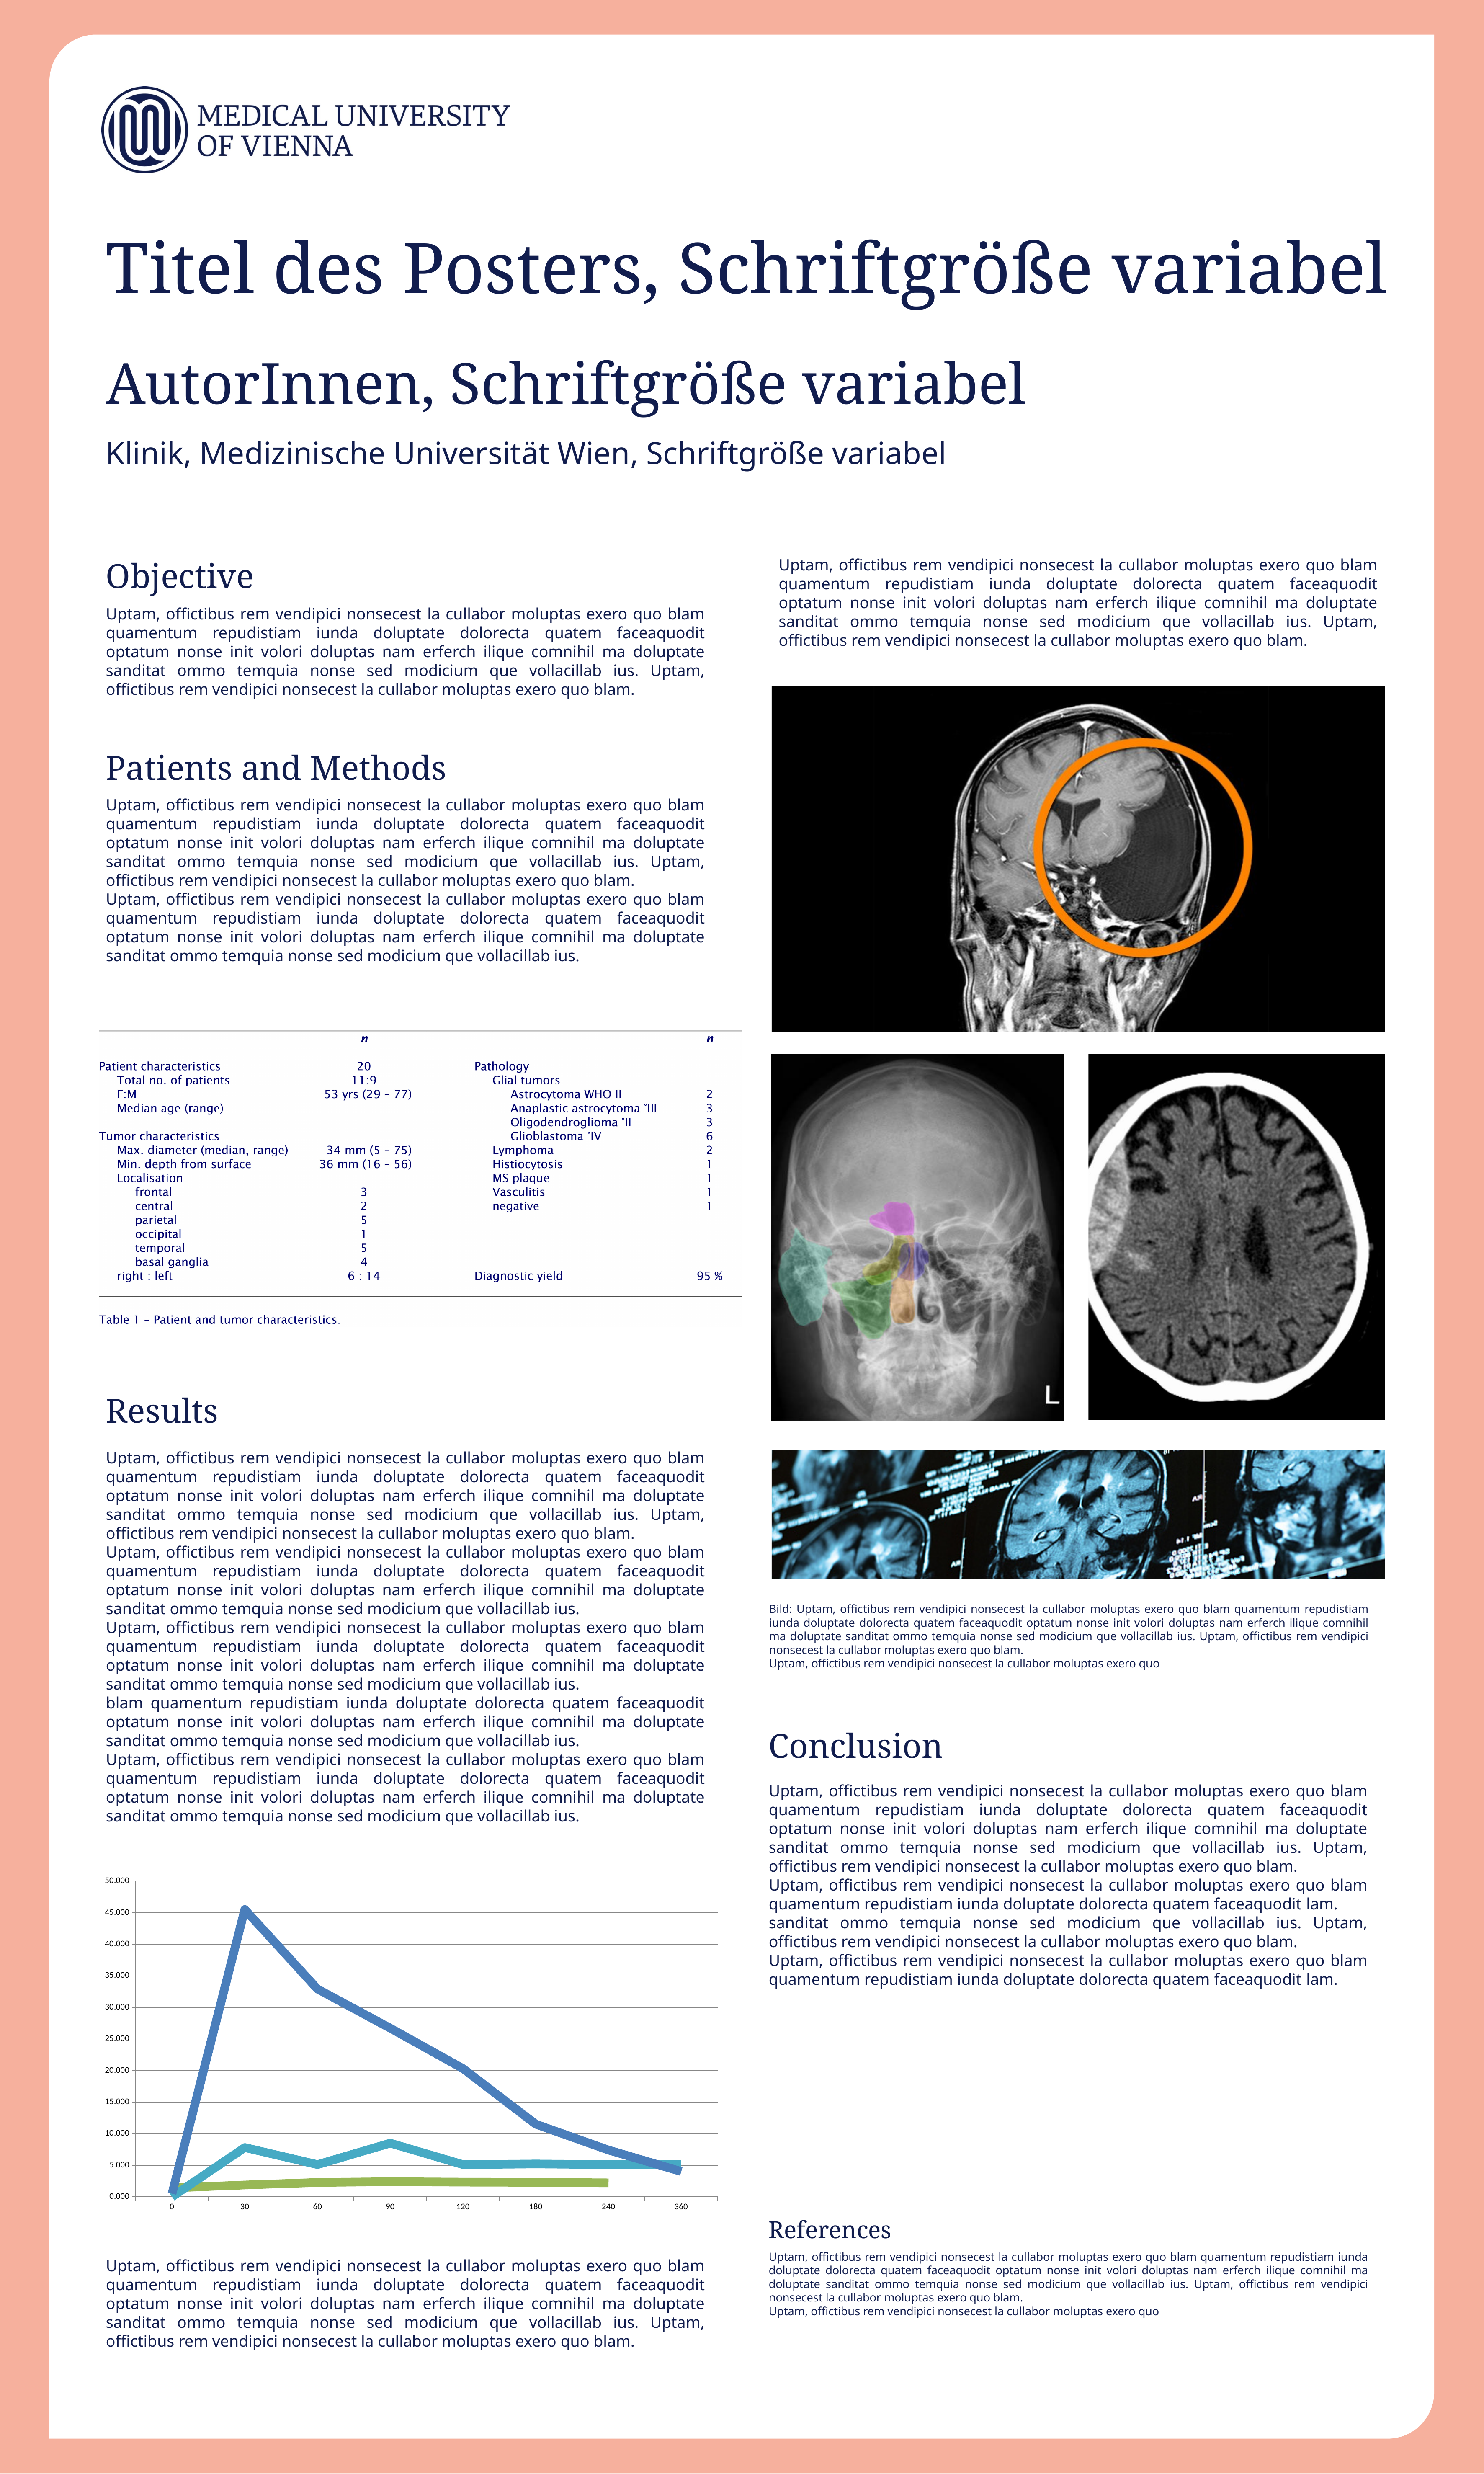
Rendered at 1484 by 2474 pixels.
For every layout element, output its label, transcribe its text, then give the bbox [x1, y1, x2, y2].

picture [99, 1030, 742, 1327]
text_box Klinik, Medizinische Universität Wien, Schriftgröße variabel [99, 430, 1484, 474]
text_box Objective [99, 551, 771, 599]
text_box Uptam, offictibus rem vendipici nonsecest la cullabor moluptas exero quo blam quamentum repudistiam iunda doluptate dolorecta quatem faceaquodit optatum nonse init volori doluptas nam erferch ilique comnihil ma doluptate sanditat ommo temquia nonse sed modicium que vollacillab ius. Uptam, offictibus rem vendipici nonsecest la cullabor moluptas exero quo blam. Uptam, offictibus rem vendipici nonsecest la cullabor moluptas exero quo blam quamentum repudistiam iunda doluptate dolorecta quatem faceaquodit lam. sanditat ommo temquia nonse sed modicium que vollacillab ius. Uptam, offictibus rem vendipici nonsecest la cullabor moluptas exero quo blam. Uptam, offictibus rem vendipici nonsecest la cullabor moluptas exero quo blam quamentum repudistiam iunda doluptate dolorecta quatem faceaquodit lam. [762, 1777, 1375, 2011]
text_box References [762, 2211, 1484, 2247]
text_box Uptam, offictibus rem vendipici nonsecest la cullabor moluptas exero quo blam quamentum repudistiam iunda doluptate dolorecta quatem faceaquodit optatum nonse init volori doluptas nam erferch ilique comnihil ma doluptate sanditat ommo temquia nonse sed modicium que vollacillab ius. Uptam, offictibus rem vendipici nonsecest la cullabor moluptas exero quo blam. [771, 551, 1385, 653]
text_box AutorInnen, Schriftgröße variabel [99, 343, 1484, 419]
picture [771, 1054, 1064, 1421]
text_box Uptam, offictibus rem vendipici nonsecest la cullabor moluptas exero quo blam quamentum repudistiam iunda doluptate dolorecta quatem faceaquodit optatum nonse init volori doluptas nam erferch ilique comnihil ma doluptate sanditat ommo temquia nonse sed modicium que vollacillab ius. Uptam, offictibus rem vendipici nonsecest la cullabor moluptas exero quo blam. Uptam, offictibus rem vendipici nonsecest la cullabor moluptas exero quo blam quamentum repudistiam iunda doluptate dolorecta quatem faceaquodit optatum nonse init volori doluptas nam erferch ilique comnihil ma doluptate sanditat ommo temquia nonse sed modicium que vollacillab ius. [99, 791, 712, 968]
picture [1088, 1054, 1385, 1420]
picture [771, 686, 1385, 1032]
text_box Conclusion [762, 1721, 1484, 1768]
text_box Titel des Posters, Schriftgröße variabel [99, 220, 1484, 311]
text_box Patients and Methods [99, 743, 769, 790]
text_box Uptam, offictibus rem vendipici nonsecest la cullabor moluptas exero quo blam quamentum repudistiam iunda doluptate dolorecta quatem faceaquodit optatum nonse init volori doluptas nam erferch ilique comnihil ma doluptate sanditat ommo temquia nonse sed modicium que vollacillab ius. Uptam, offictibus rem vendipici nonsecest la cullabor moluptas exero quo blam. [99, 2252, 712, 2354]
text_box Uptam, offictibus rem vendipici nonsecest la cullabor moluptas exero quo blam quamentum repudistiam iunda doluptate dolorecta quatem faceaquodit optatum nonse init volori doluptas nam erferch ilique comnihil ma doluptate sanditat ommo temquia nonse sed modicium que vollacillab ius. Uptam, offictibus rem vendipici nonsecest la cullabor moluptas exero quo blam. Uptam, offictibus rem vendipici nonsecest la cullabor moluptas exero quo blam quamentum repudistiam iunda doluptate dolorecta quatem faceaquodit optatum nonse init volori doluptas nam erferch ilique comnihil ma doluptate sanditat ommo temquia nonse sed modicium que vollacillab ius. Uptam, offictibus rem vendipici nonsecest la cullabor moluptas exero quo blam quamentum repudistiam iunda doluptate dolorecta quatem faceaquodit optatum nonse init volori doluptas nam erferch ilique comnihil ma doluptate sanditat ommo temquia nonse sed modicium que vollacillab ius. blam quamentum repudistiam iunda doluptate dolorecta quatem faceaquodit optatum nonse init volori doluptas nam erferch ilique comnihil ma doluptate sanditat ommo temquia nonse sed modicium que vollacillab ius. Uptam, offictibus rem vendipici nonsecest la cullabor moluptas exero quo blam quamentum repudistiam iunda doluptate dolorecta quatem faceaquodit optatum nonse init volori doluptas nam erferch ilique comnihil ma doluptate sanditat ommo temquia nonse sed modicium que vollacillab ius. [99, 1444, 712, 1847]
text_box Results [99, 1386, 1110, 1434]
text_box Bild: Uptam, offictibus rem vendipici nonsecest la cullabor moluptas exero quo blam quamentum repudistiam iunda doluptate dolorecta quatem faceaquodit optatum nonse init volori doluptas nam erferch ilique comnihil ma doluptate sanditat ommo temquia nonse sed modicium que vollacillab ius. Uptam, offictibus rem vendipici nonsecest la cullabor moluptas exero quo blam. Uptam, offictibus rem vendipici nonsecest la cullabor moluptas exero quo [762, 1598, 1376, 1674]
chart [105, 1876, 718, 2212]
text_box Uptam, offictibus rem vendipici nonsecest la cullabor moluptas exero quo blam quamentum repudistiam iunda doluptate dolorecta quatem faceaquodit optatum nonse init volori doluptas nam erferch ilique comnihil ma doluptate sanditat ommo temquia nonse sed modicium que vollacillab ius. Uptam, offictibus rem vendipici nonsecest la cullabor moluptas exero quo blam. [99, 600, 712, 702]
text_box Uptam, offictibus rem vendipici nonsecest la cullabor moluptas exero quo blam quamentum repudistiam iunda doluptate dolorecta quatem faceaquodit optatum nonse init volori doluptas nam erferch ilique comnihil ma doluptate sanditat ommo temquia nonse sed modicium que vollacillab ius. Uptam, offictibus rem vendipici nonsecest la cullabor moluptas exero quo blam. Uptam, offictibus rem vendipici nonsecest la cullabor moluptas exero quo [762, 2246, 1375, 2321]
picture [101, 86, 510, 173]
picture [771, 1450, 1385, 1579]
